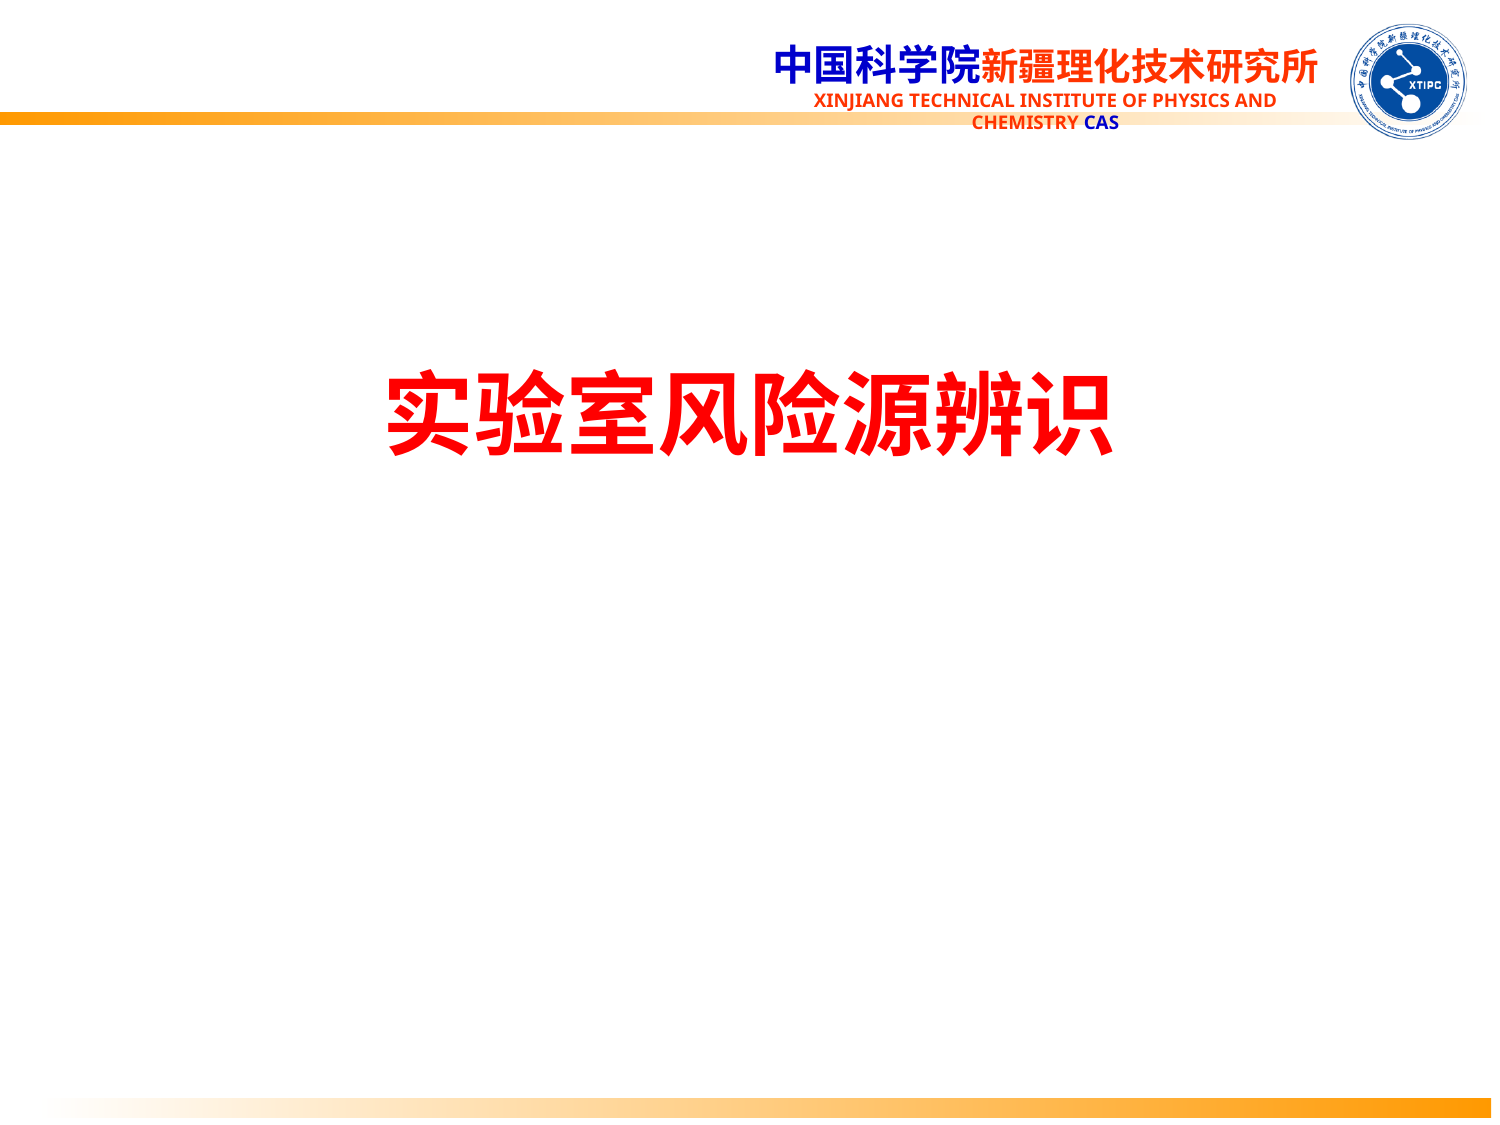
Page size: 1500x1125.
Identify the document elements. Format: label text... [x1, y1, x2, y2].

picture [1342, 16, 1474, 147]
title 实验室风险源辨识 [112, 349, 1388, 591]
